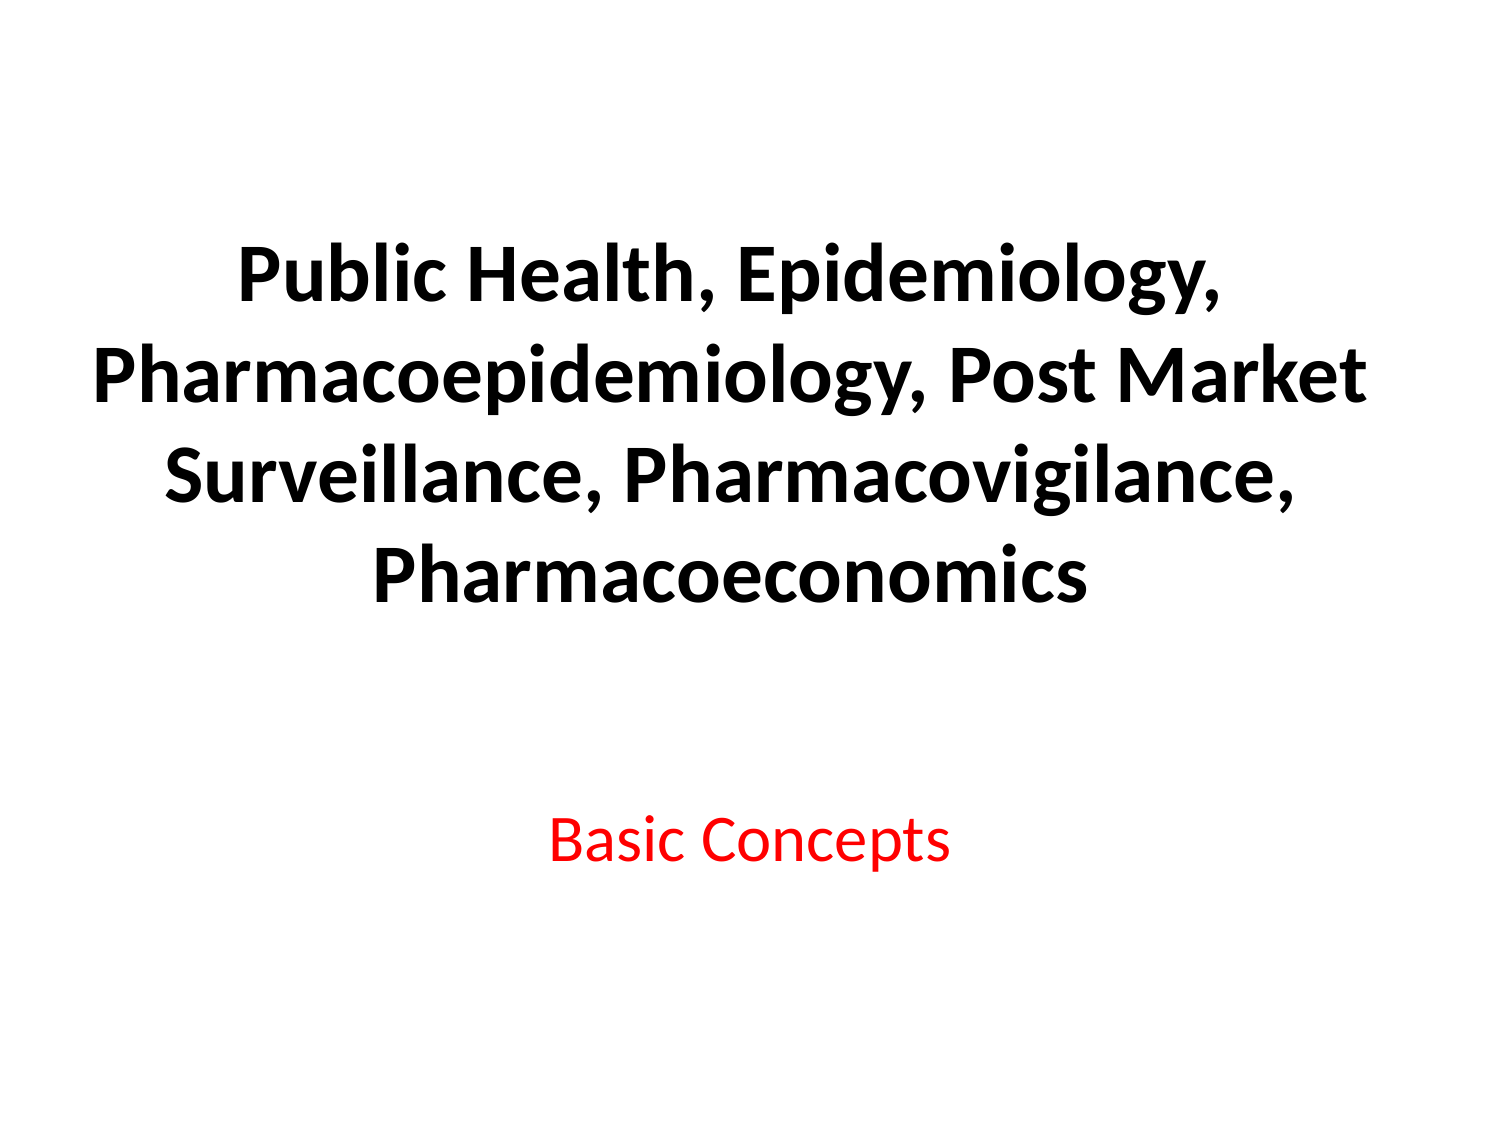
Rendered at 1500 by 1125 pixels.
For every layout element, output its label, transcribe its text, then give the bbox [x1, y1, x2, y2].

title Public Health, Epidemiology, Pharmacoepidemiology, Post Market Surveillance, Pharmacovigilance, Pharmacoeconomics [75, 200, 1388, 638]
subtitle Basic Concepts [225, 787, 1275, 925]
